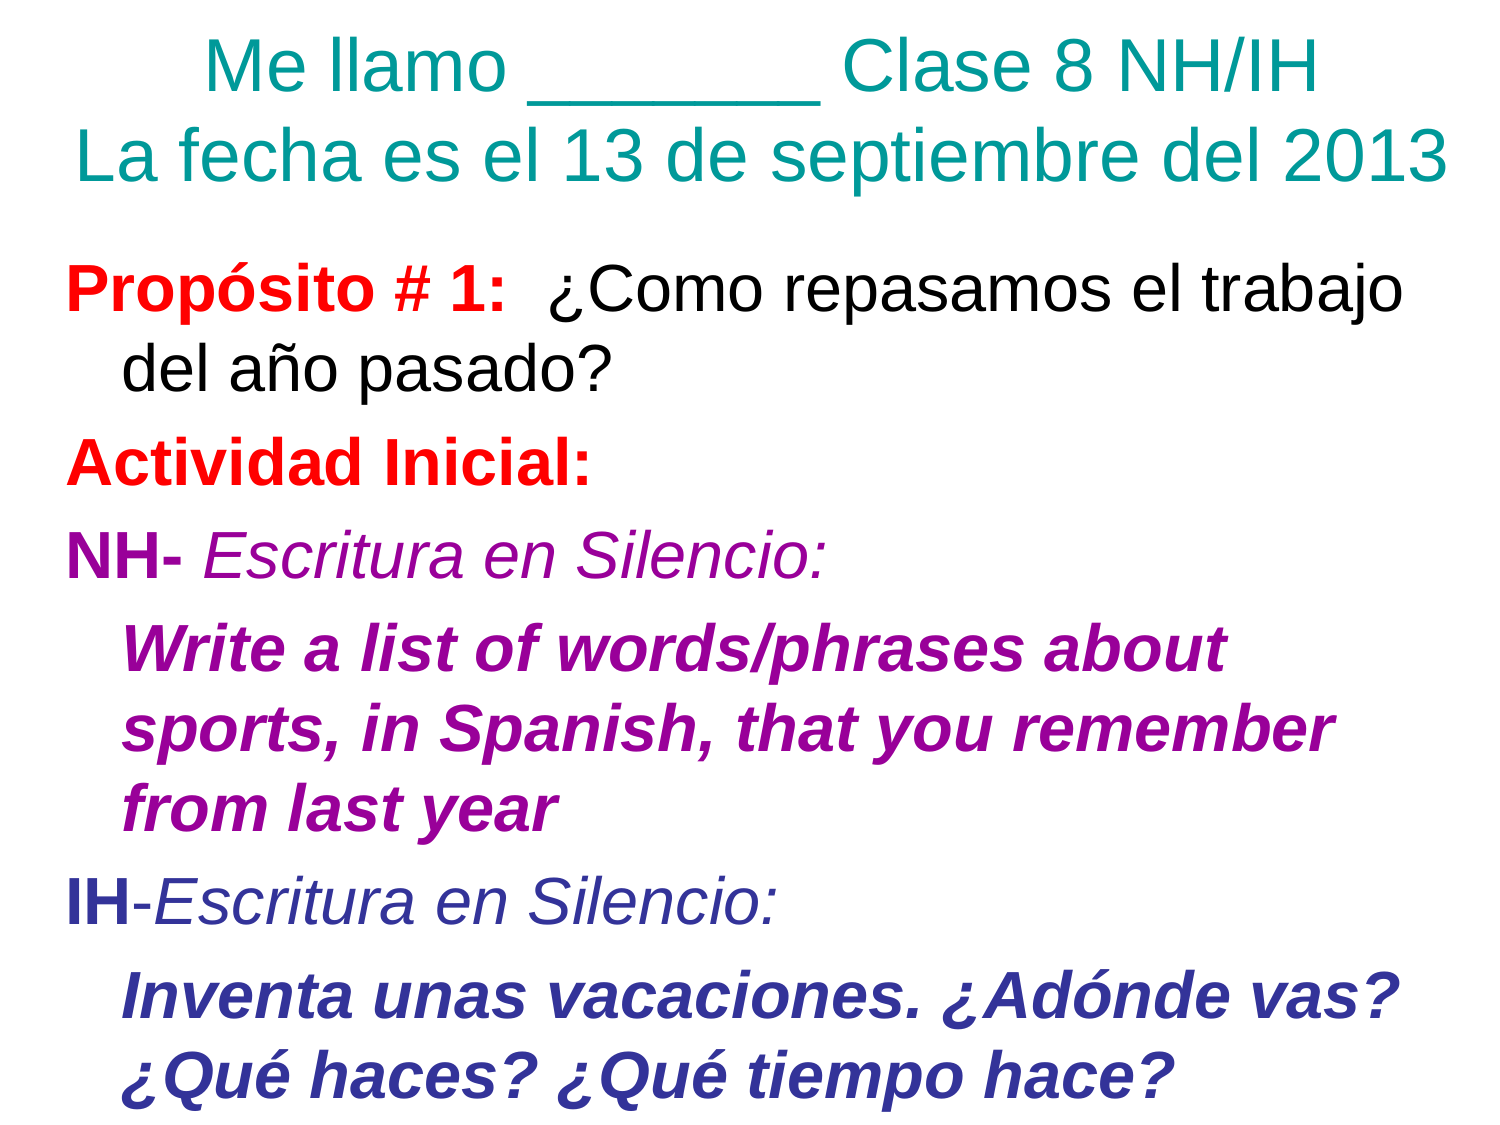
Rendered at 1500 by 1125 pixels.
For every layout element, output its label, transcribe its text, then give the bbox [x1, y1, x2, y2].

list Propósito # 1: ¿Como repasamos el trabajo del año pasado? Actividad Inicial: NH- Escritura en Silencio: Write a list of words/phrases about sports, in Spanish, that you remember from last year IH-Escritura en Silencio: Inventa unas vacaciones. ¿Adónde vas? ¿Qué haces? ¿Qué tiempo hace? [50, 237, 1450, 1088]
title Me llamo _______ Clase 8 NH/IH La fecha es el 13 de septiembre del 2013 [24, 12, 1500, 200]
